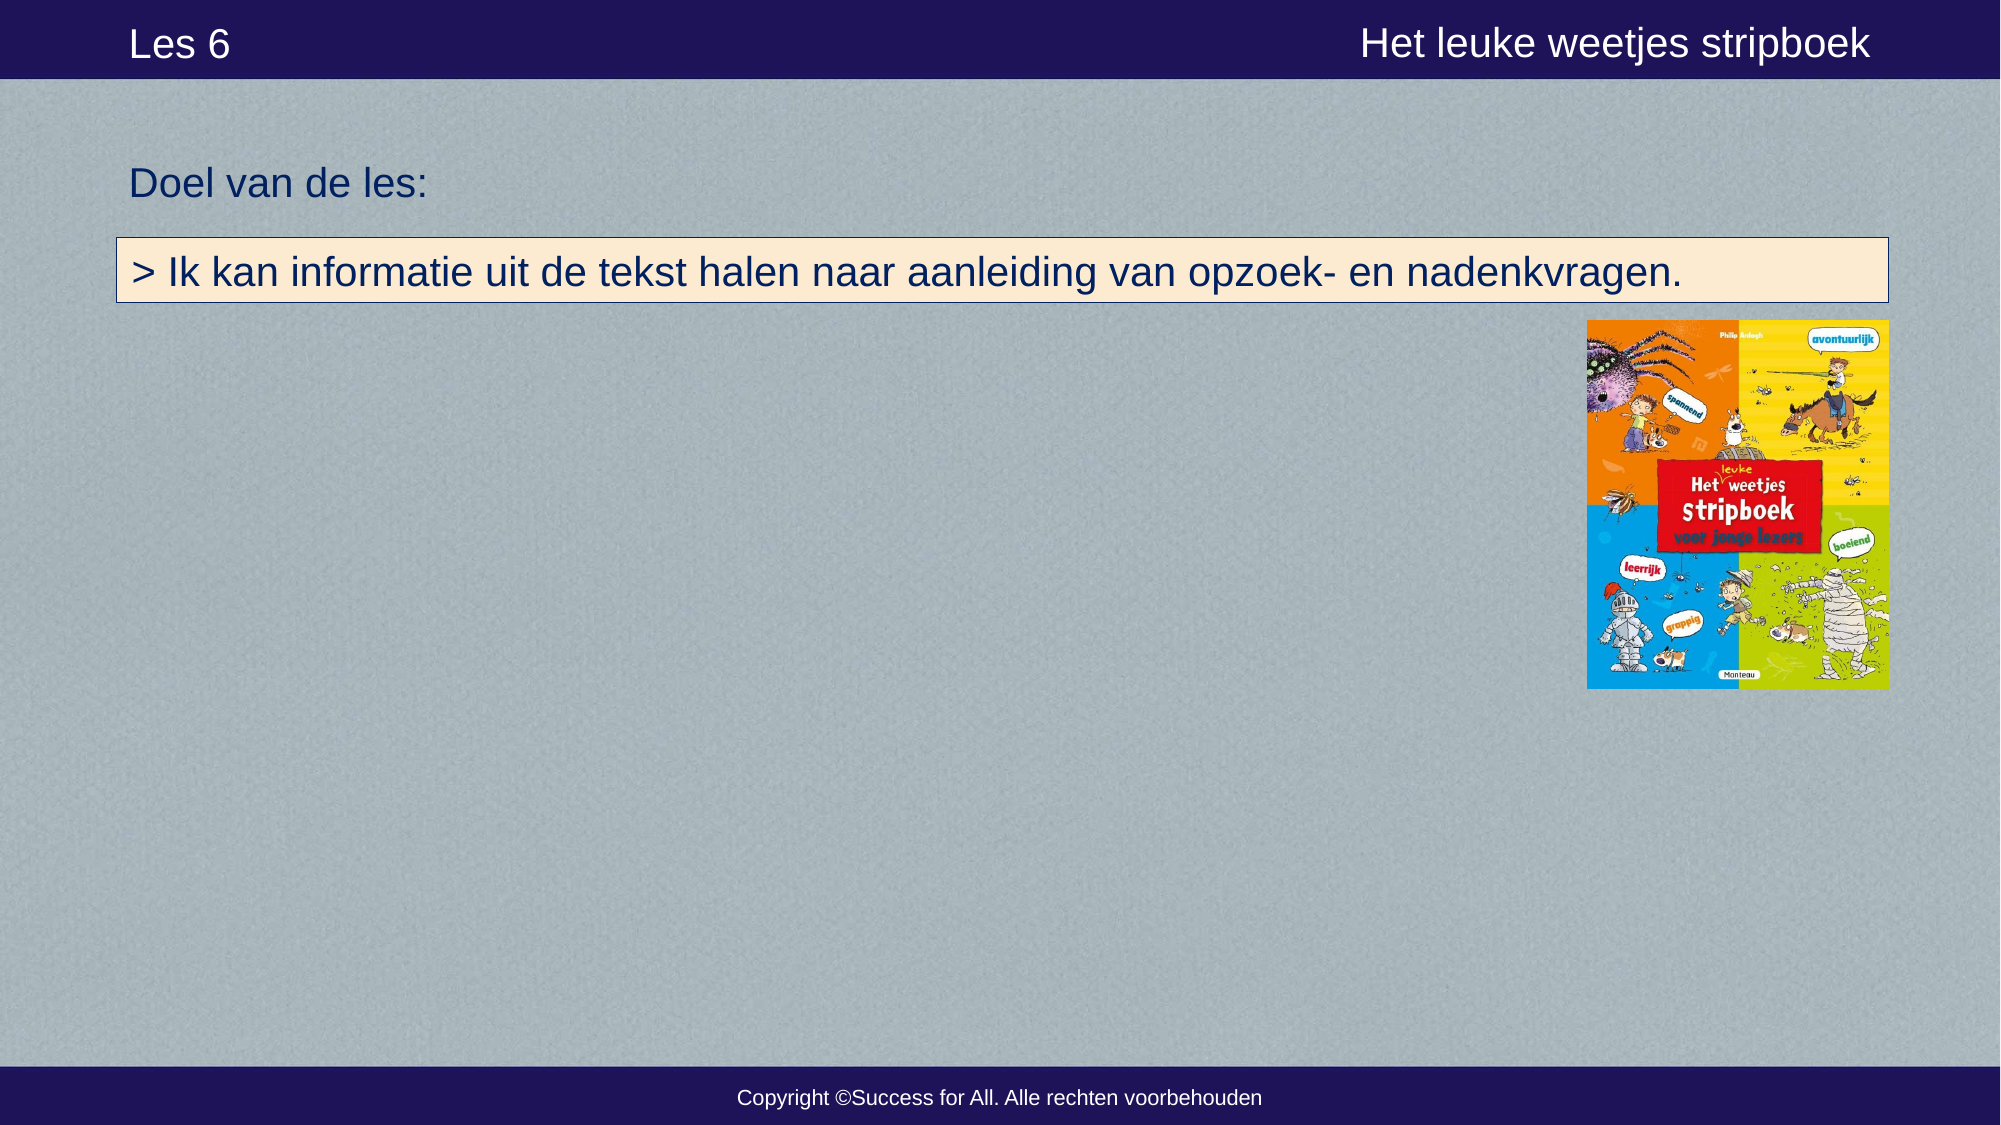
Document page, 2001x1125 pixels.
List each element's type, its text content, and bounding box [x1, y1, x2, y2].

picture [0, 0, 2001, 1125]
text_box Les 6 [114, 9, 354, 75]
text_box > Ik kan informatie uit de tekst halen naar aanleiding van opzoek- en nadenkvragen. [116, 237, 1889, 303]
text_box Copyright ©Success for All. Alle rechten voorbehouden [0, 1076, 2000, 1125]
text_box Het leuke weetjes stripboek [999, 8, 1886, 73]
text_box Doel van de les: [113, 148, 1635, 214]
